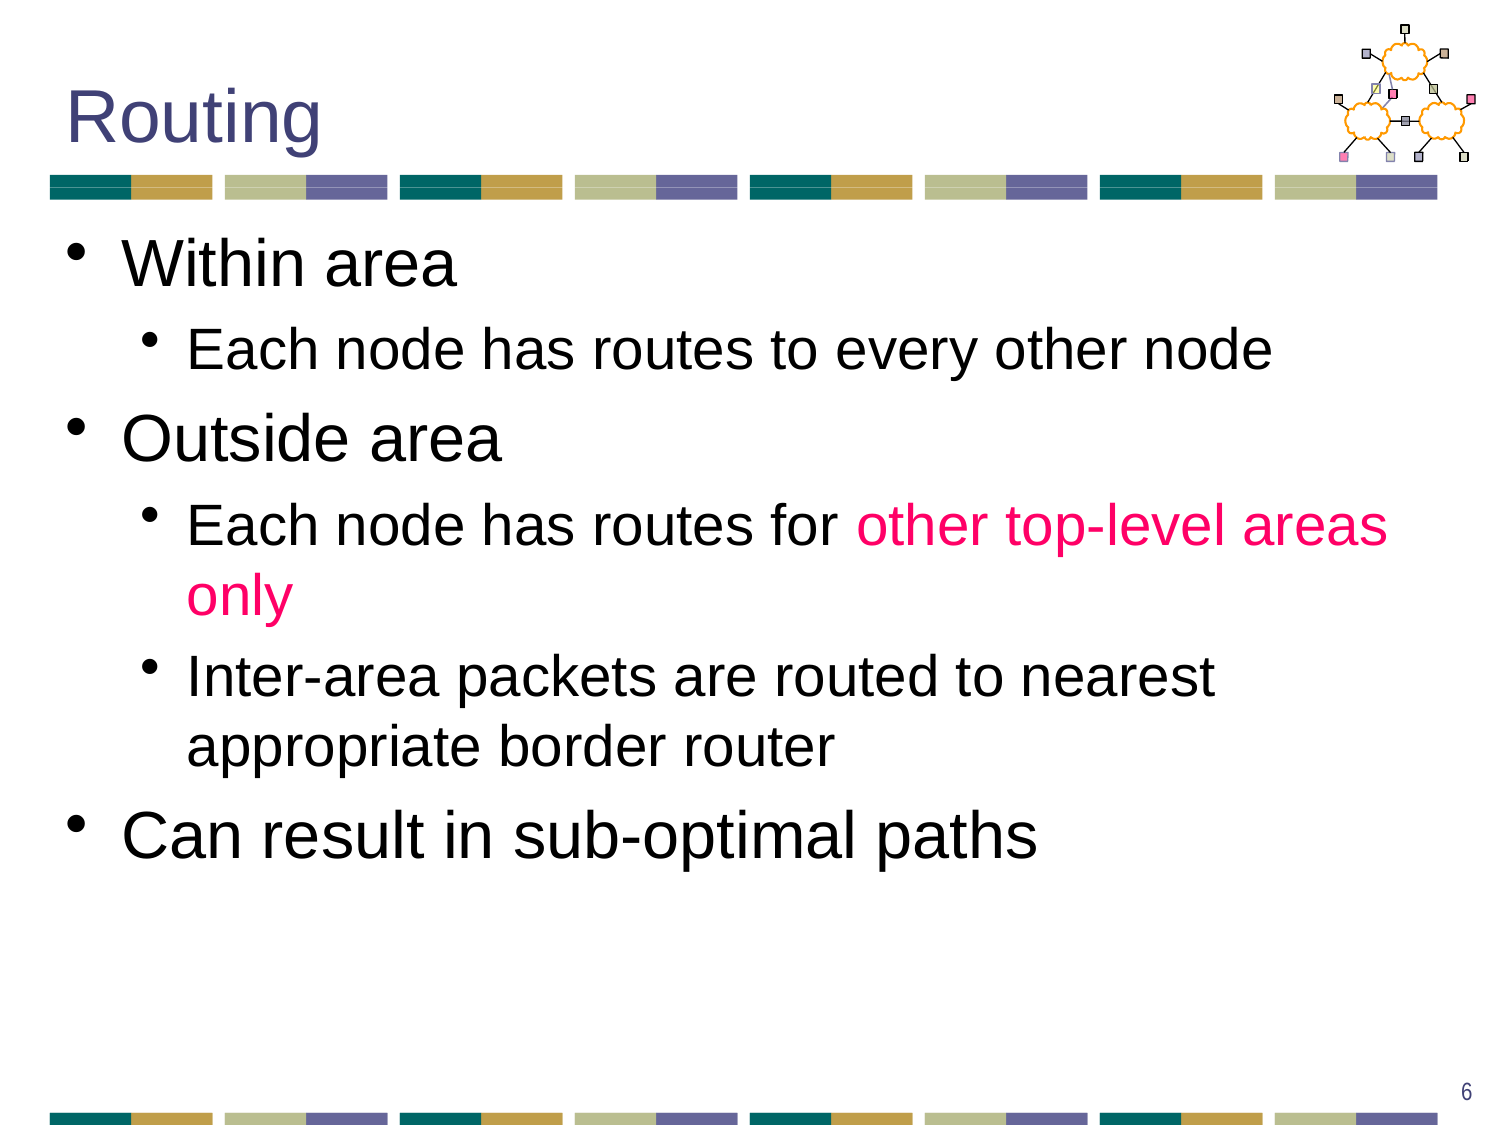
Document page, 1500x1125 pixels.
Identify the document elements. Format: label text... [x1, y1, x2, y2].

slide_number 6 [1174, 1037, 1488, 1113]
title Routing [49, 62, 1388, 163]
list Within area Each node has routes to every other node Outside area Each node has routes for other top-level areas only Inter-area packets are routed to nearest appropriate border router Can result in sub-optimal paths [49, 212, 1438, 1001]
